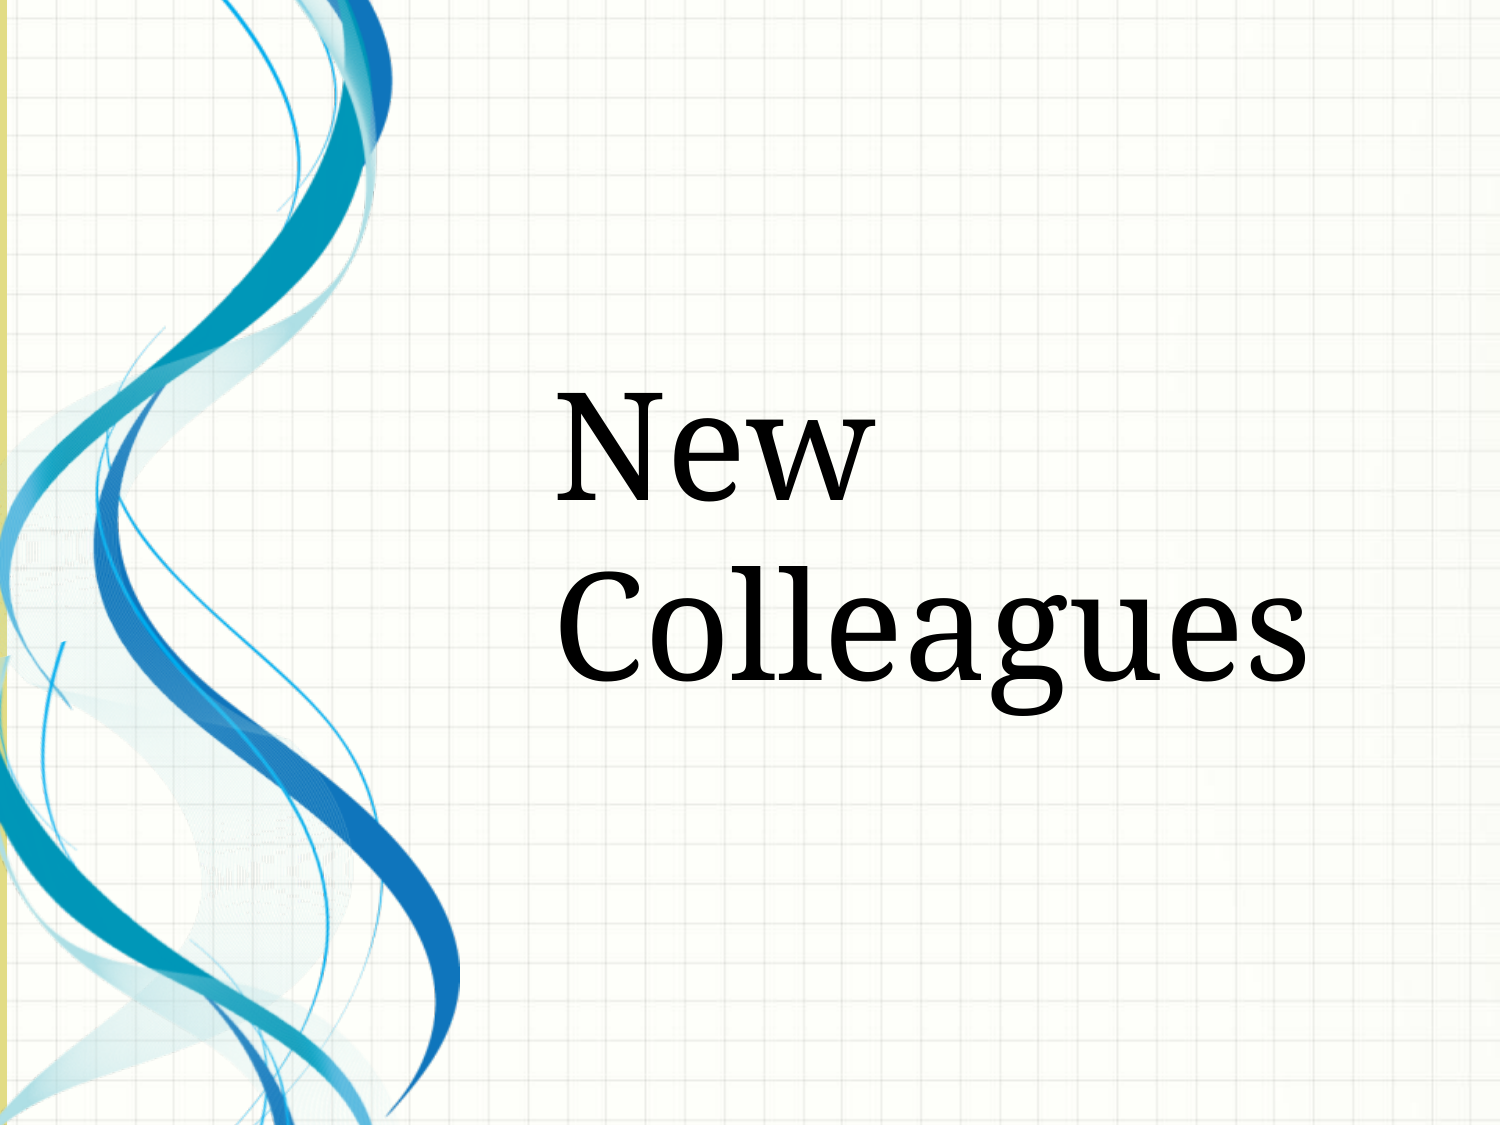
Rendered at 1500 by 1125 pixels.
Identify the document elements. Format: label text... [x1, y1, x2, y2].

picture [0, 0, 1500, 1125]
text_box New Colleagues [537, 342, 1400, 1013]
